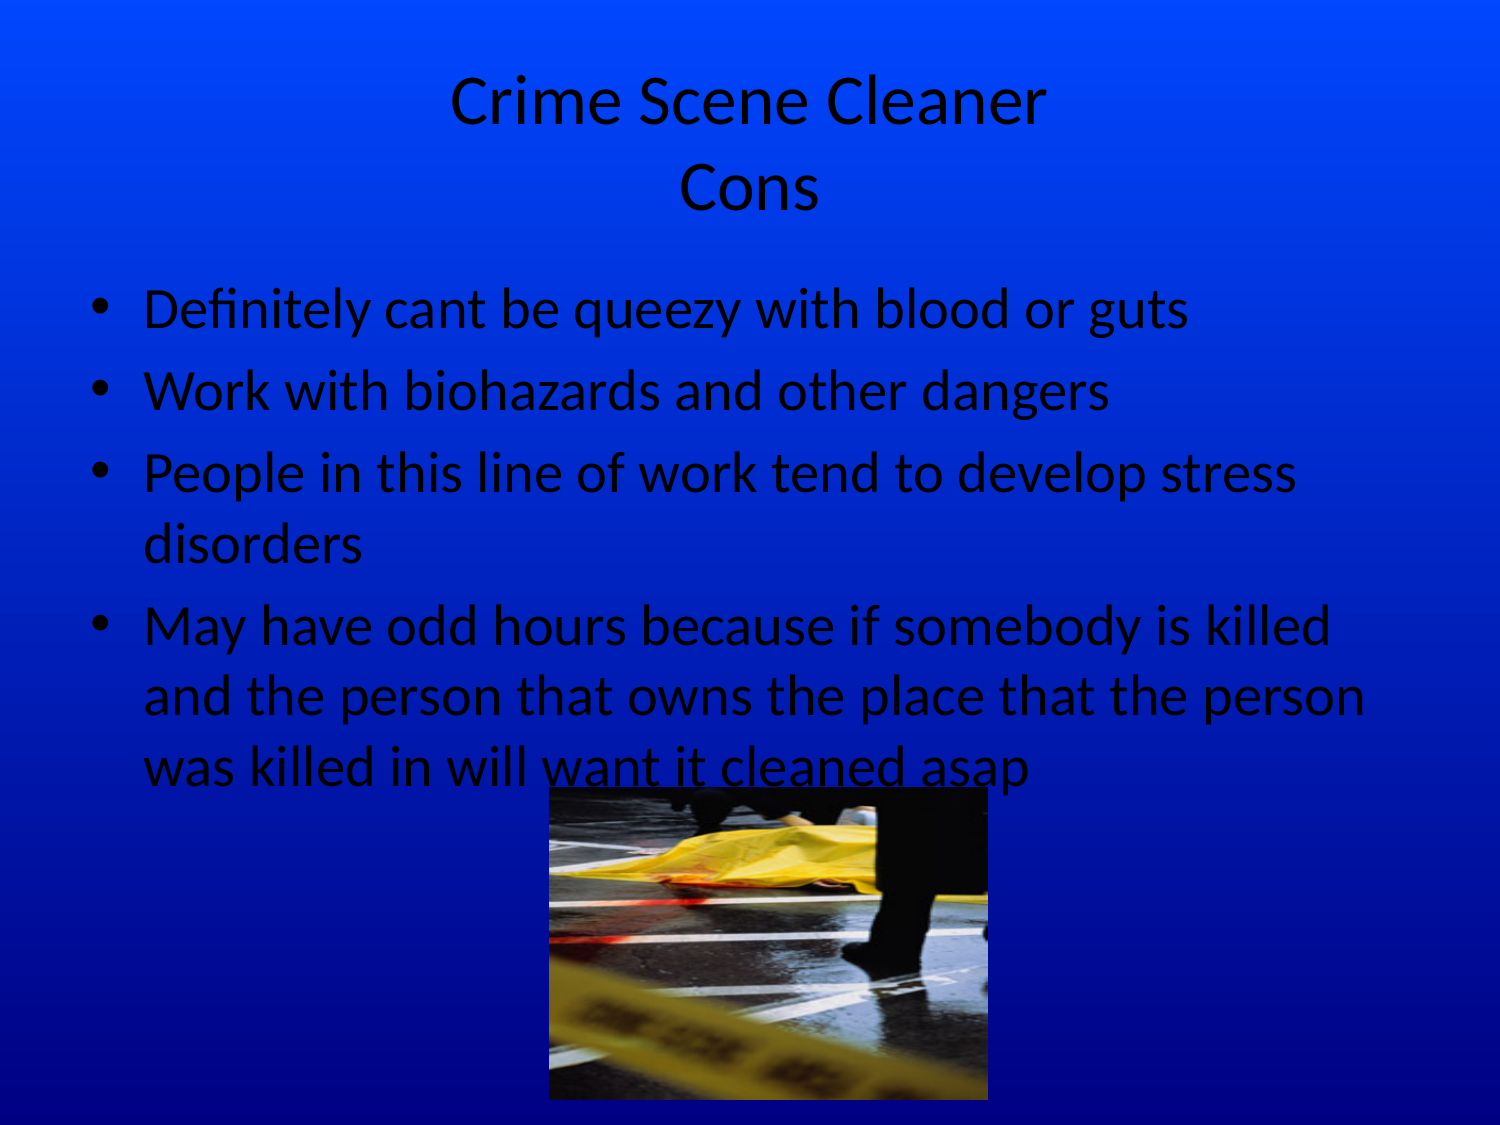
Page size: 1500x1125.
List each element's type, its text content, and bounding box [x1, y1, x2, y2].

list Definitely cant be queezy with blood or guts Work with biohazards and other dangers People in this line of work tend to develop stress disorders May have odd hours because if somebody is killed and the person that owns the place that the person was killed in will want it cleaned asap [75, 262, 1425, 813]
title Crime Scene Cleaner Cons [75, 45, 1425, 233]
picture [549, 787, 988, 1101]
